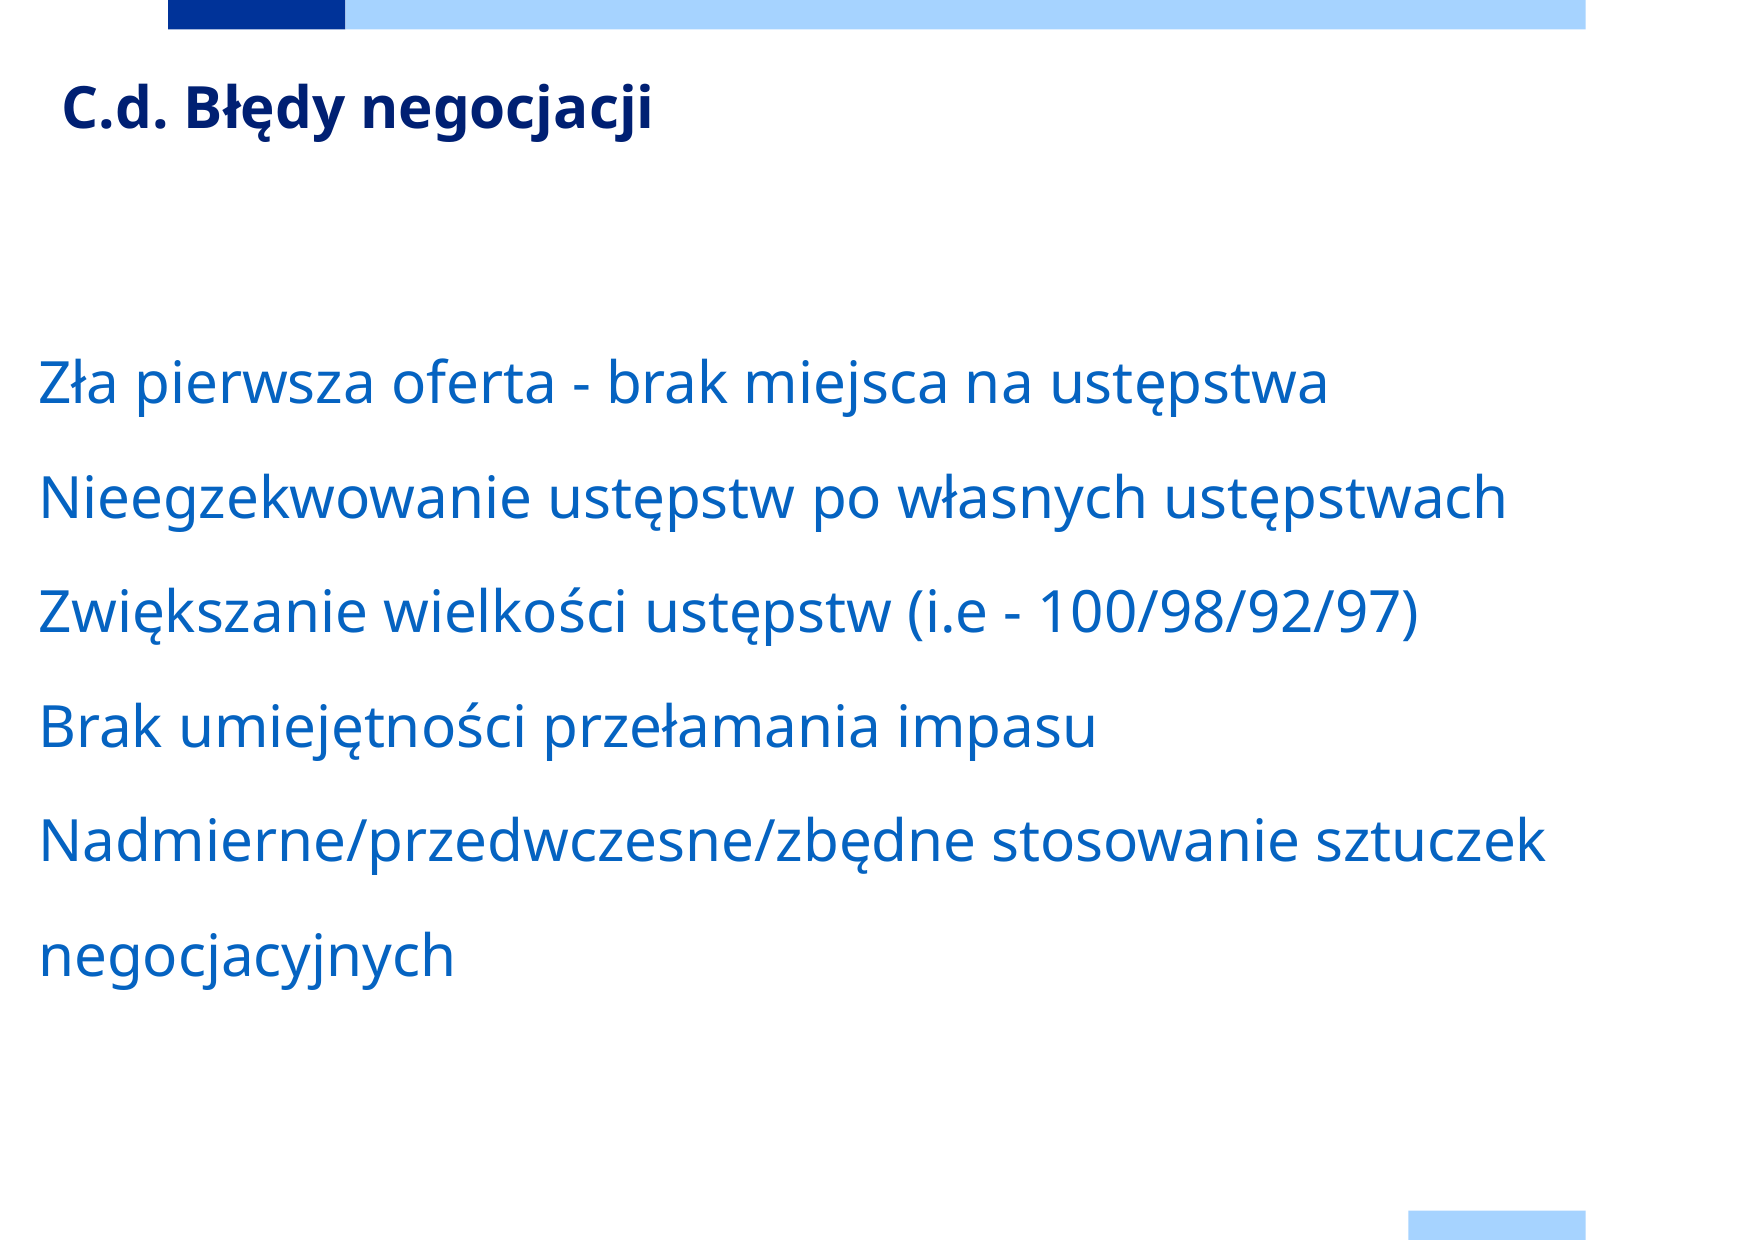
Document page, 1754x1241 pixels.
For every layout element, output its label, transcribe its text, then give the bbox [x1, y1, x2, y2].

list Zła pierwsza oferta - brak miejsca na ustępstwa Nieegzekwowanie ustępstw po własnych ustępstwach Zwiększanie wielkości ustępstw (i.e - 100/98/92/97) Brak umiejętności przełamania impasu Nadmierne/przedwczesne/zbędne stosowanie sztuczek negocjacyjnych [38, 312, 1677, 1130]
title C.d. Błędy negocjacji [61, 64, 1586, 183]
